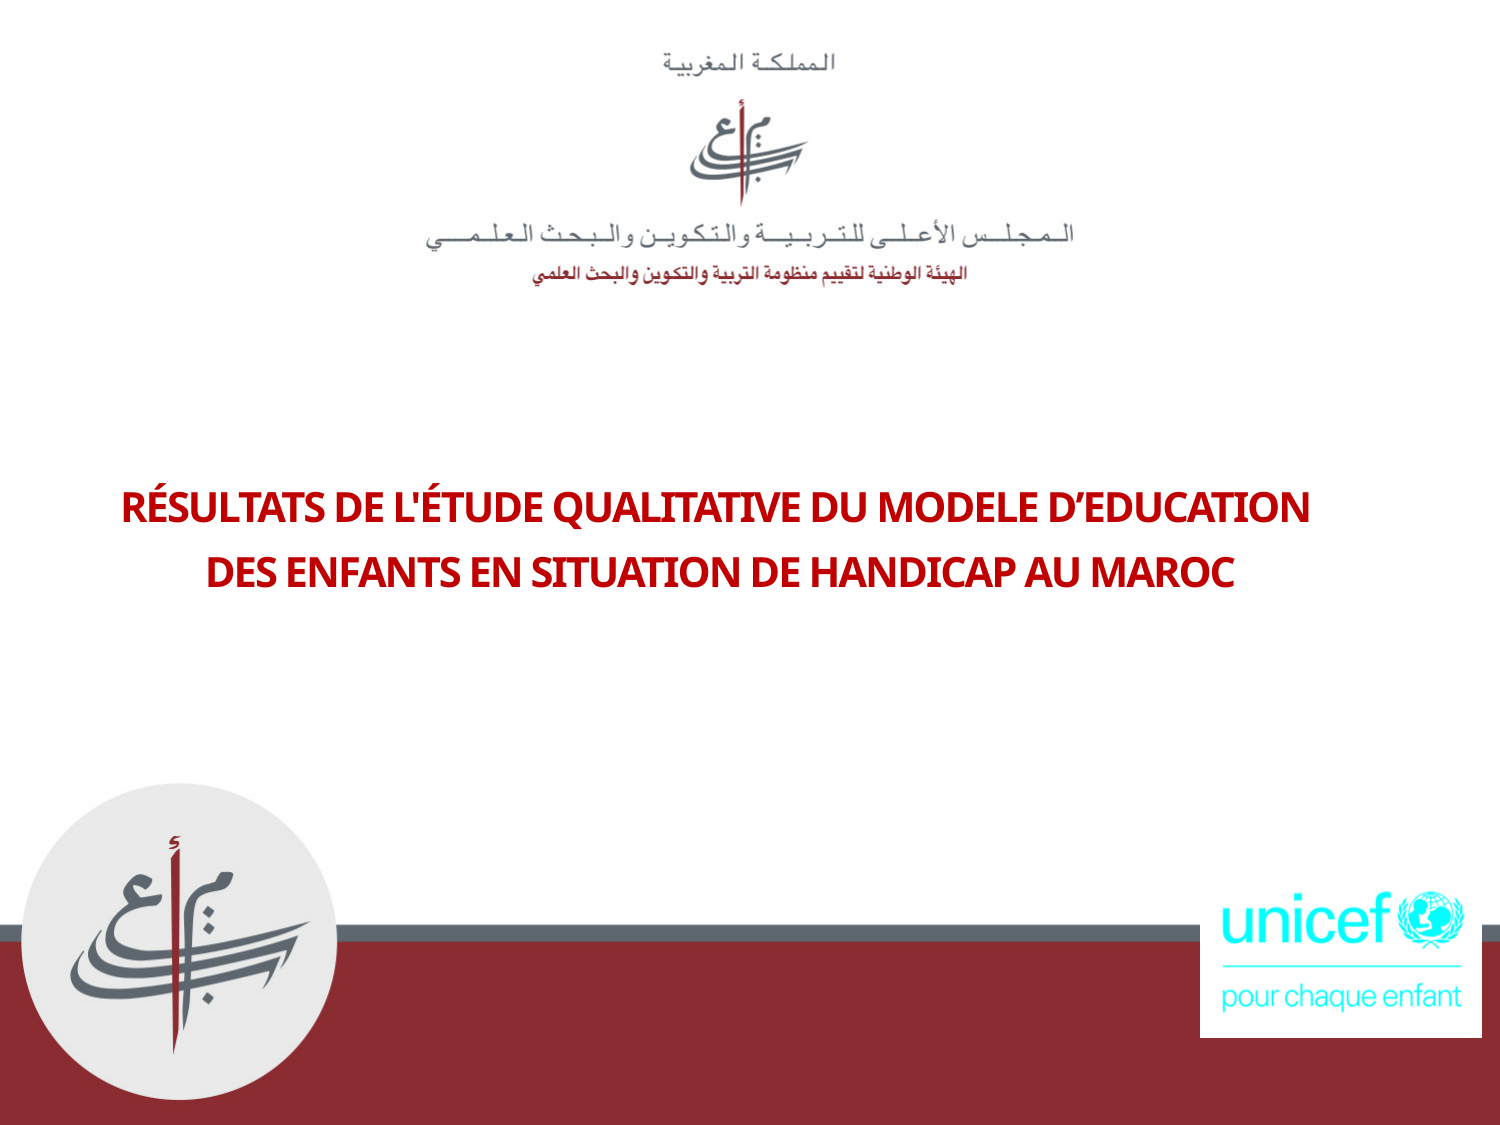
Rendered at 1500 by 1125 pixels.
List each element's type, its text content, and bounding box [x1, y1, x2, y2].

picture [0, 0, 1500, 1125]
text_box RÉSULTATS DE L'ÉTUDE QUALITATIVE DU MODELE D’EDUCATION DES ENFANTS EN SITUATION DE HANDICAP AU MAROC [0, 318, 1471, 638]
